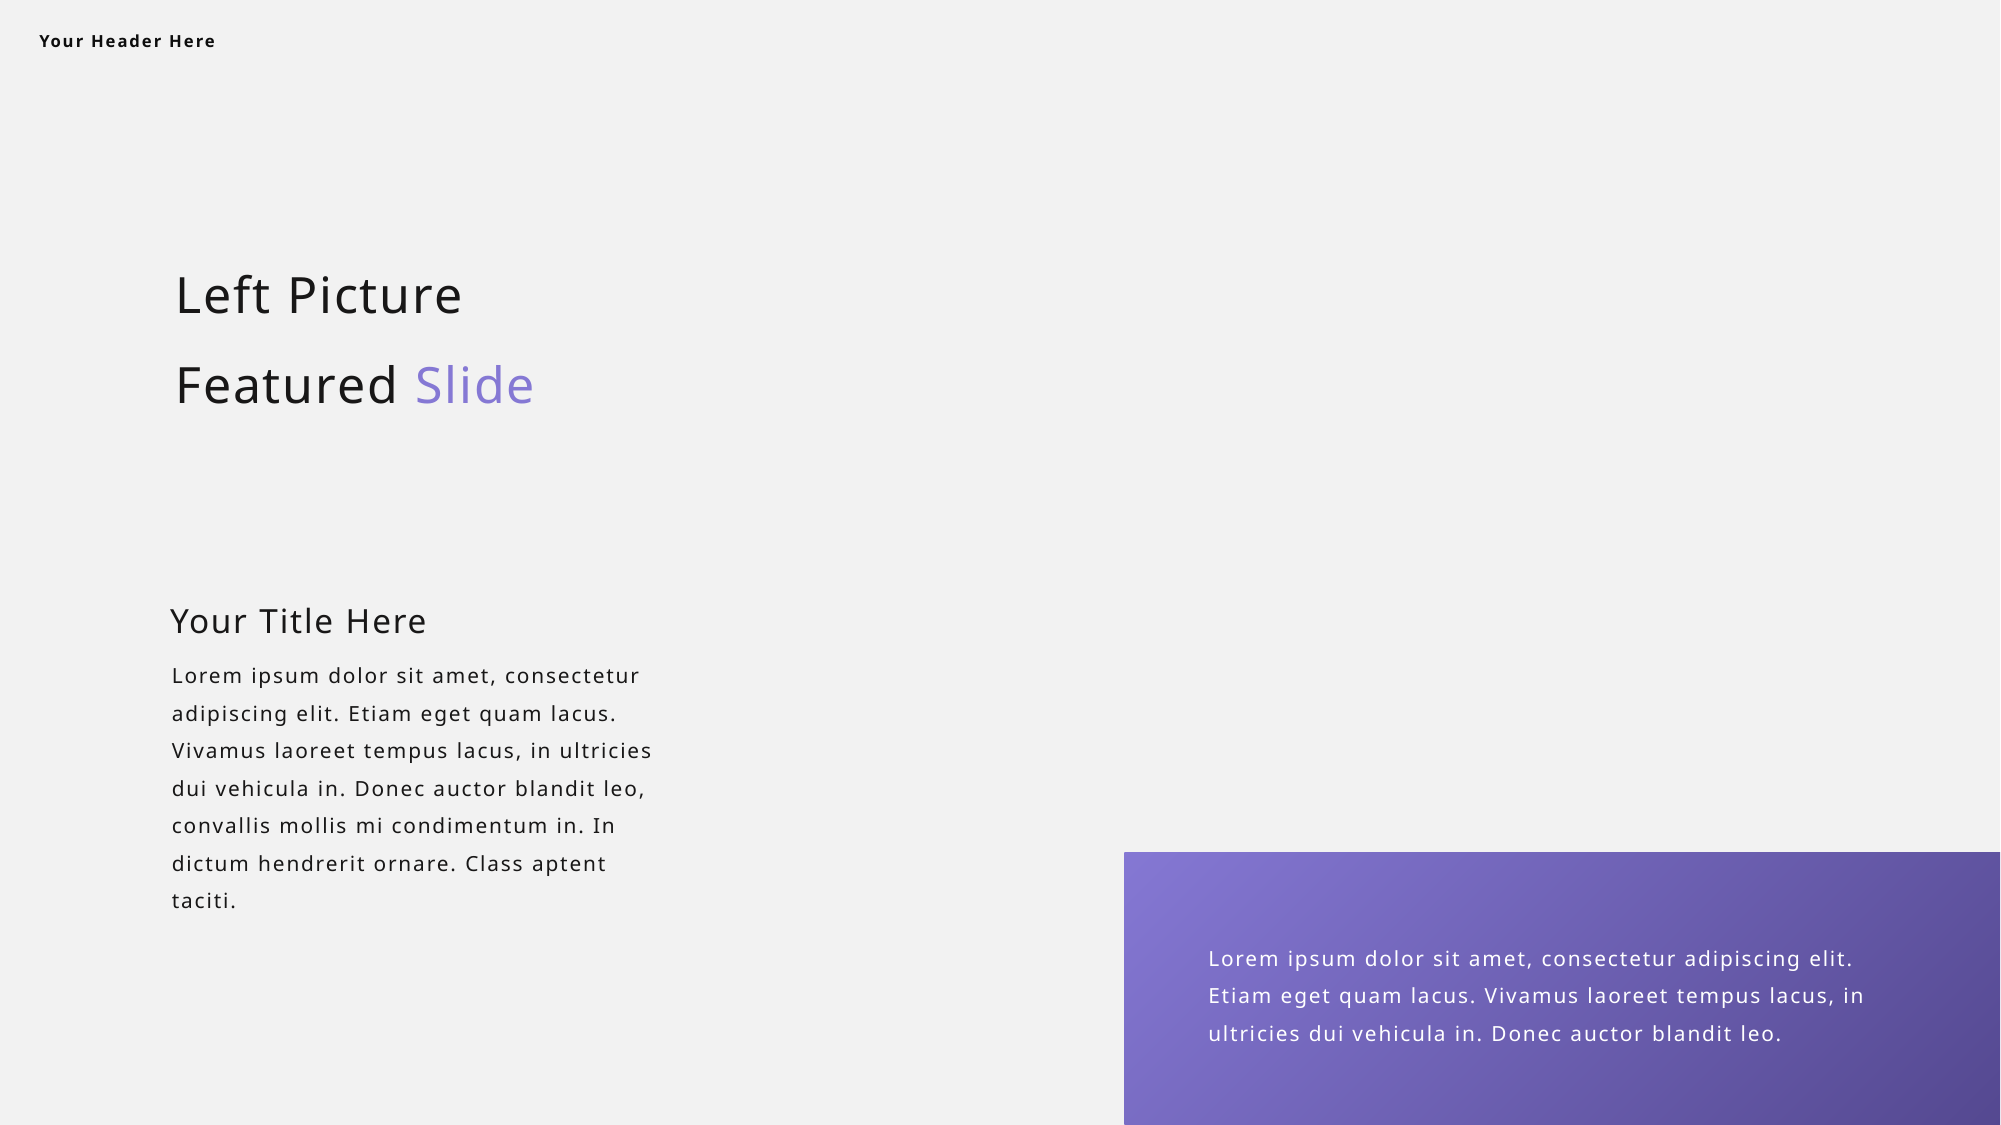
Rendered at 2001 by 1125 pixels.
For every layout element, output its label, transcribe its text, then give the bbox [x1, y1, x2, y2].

text_box Lorem ipsum dolor sit amet, consectetur adipiscing elit. Etiam eget quam lacus. Vivamus laoreet tempus lacus, in ultricies dui vehicula in. Donec auctor blandit leo, convallis mollis mi condimentum in. In dictum hendrerit ornare. Class aptent taciti. [157, 643, 691, 920]
text_box Your Title Here [155, 572, 442, 648]
text_box Left Picture Featured Slide [160, 225, 551, 421]
picture [1124, 0, 2000, 1125]
text_box Your Header Here [24, 13, 231, 59]
